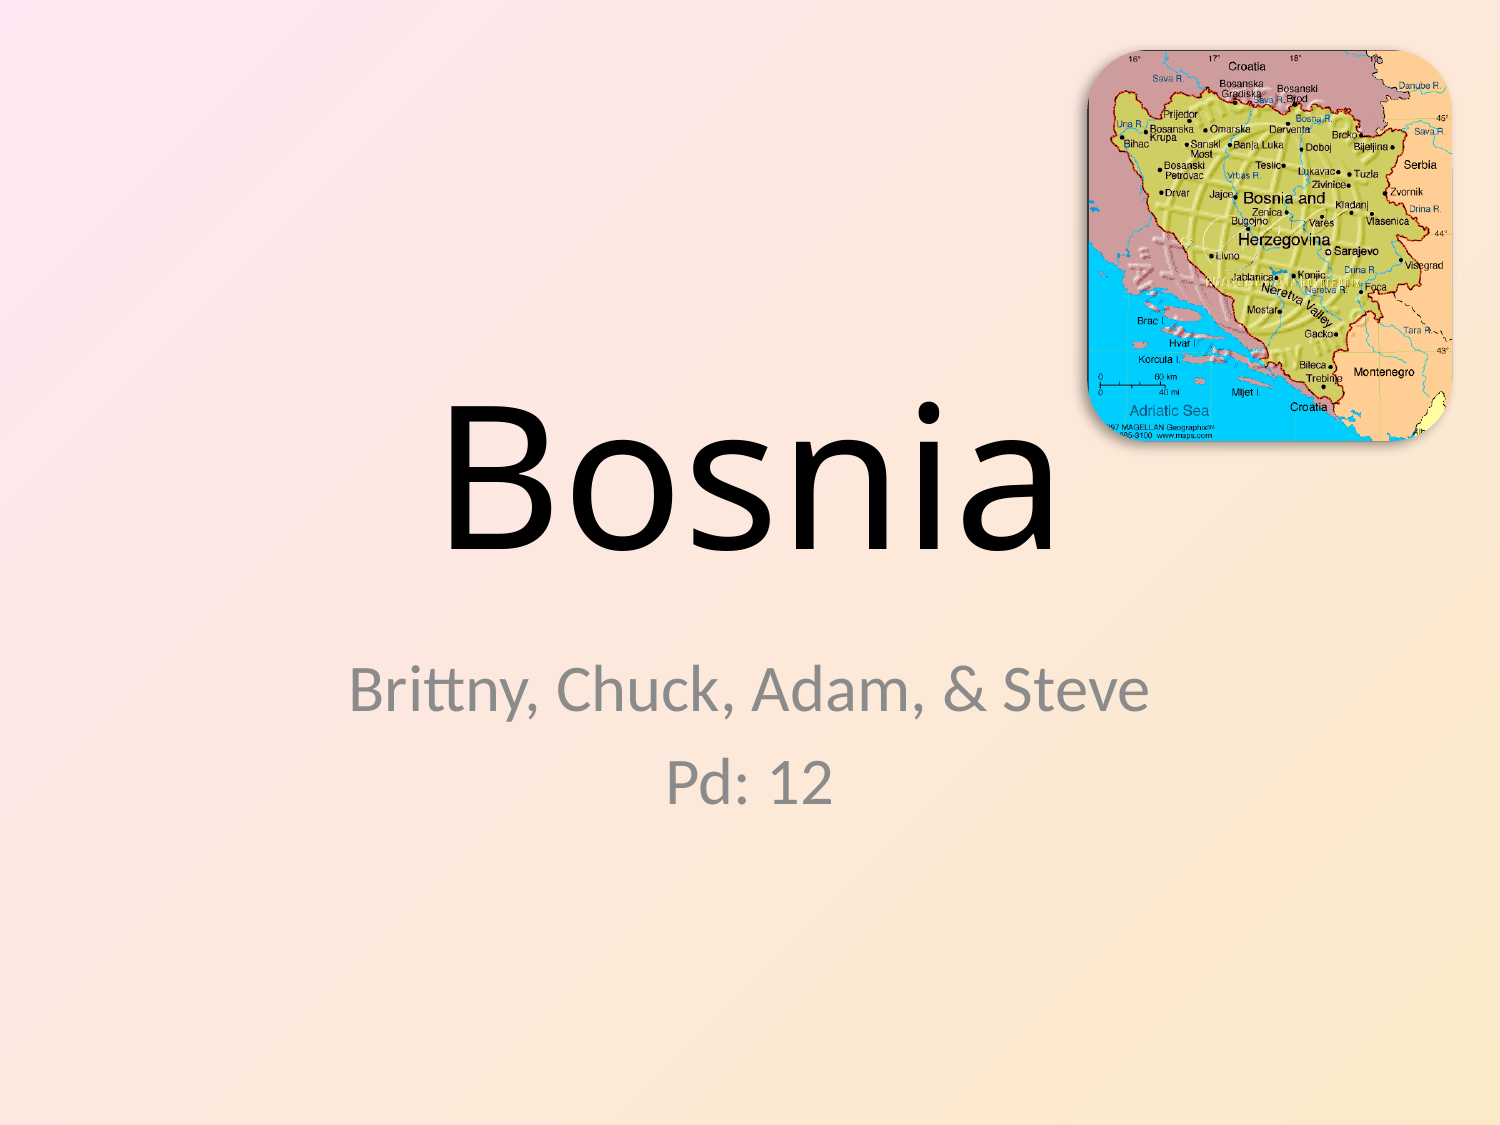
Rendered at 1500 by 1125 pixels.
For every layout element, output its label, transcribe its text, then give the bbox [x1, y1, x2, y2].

picture [1165, 306, 1201, 321]
subtitle Brittny, Chuck, Adam, & Steve Pd: 12 [225, 637, 1275, 925]
picture [1134, 342, 1147, 348]
picture [1239, 377, 1269, 386]
picture [1145, 303, 1157, 311]
picture [1183, 353, 1224, 363]
picture [1196, 379, 1204, 384]
picture [1163, 327, 1223, 338]
title Bosnia [112, 349, 1388, 591]
picture [1087, 49, 1453, 442]
